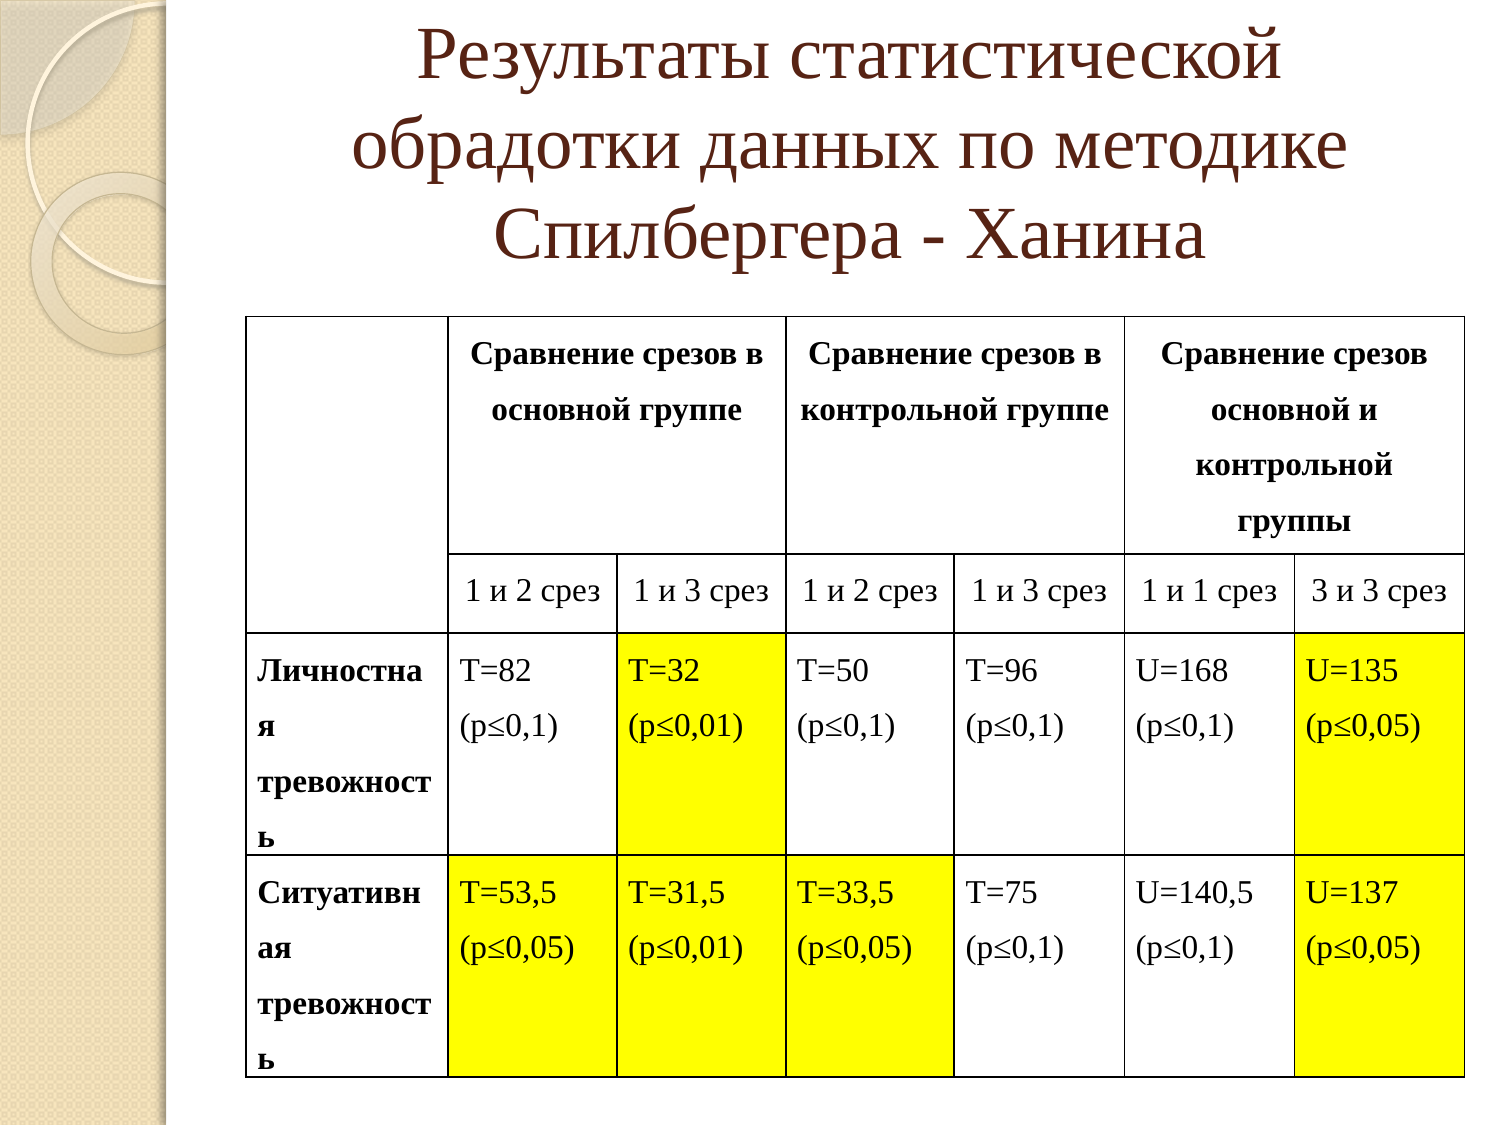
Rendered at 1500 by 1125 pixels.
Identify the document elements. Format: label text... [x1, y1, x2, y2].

table_cell Т=32 (р≤0,01) [618, 634, 785, 854]
table_cell Т=96 (р≤0,1) [955, 634, 1124, 854]
table_cell Т=75 (р≤0,1) [955, 856, 1124, 1076]
table_header [247, 317, 447, 632]
title Результаты статистической обрадотки данных по методике Спилбергера - Ханина [235, 45, 1466, 233]
table_cell U=135 (р≤0,05) [1295, 634, 1464, 854]
table_cell Т=53,5 (р≤0,05) [449, 856, 616, 1076]
table_cell 1 и 3 срез [618, 555, 785, 632]
table_cell U=137 (р≤0,05) [1295, 856, 1464, 1076]
table_cell Т=82 (р≤0,1) [449, 634, 616, 854]
table_cell 1 и 1 срез [1125, 555, 1294, 632]
table_header Сравнение срезов в контрольной группе [787, 317, 1124, 553]
table_cell Т=33,5 (р≤0,05) [787, 856, 953, 1076]
table_cell Личностная тревожность [247, 634, 447, 854]
table_header Сравнение срезов основной и контрольной группы [1125, 317, 1464, 553]
table_cell Ситуативная тревожность [247, 856, 447, 1076]
table_cell 1 и 2 срез [449, 555, 616, 632]
table_cell 1 и 3 срез [955, 555, 1124, 632]
table_cell Т=31,5 (р≤0,01) [618, 856, 785, 1076]
table_cell 1 и 2 срез [787, 555, 953, 632]
table_header Сравнение срезов в основной группе [449, 317, 785, 553]
table_cell Т=50 (р≤0,1) [787, 634, 953, 854]
table_cell 3 и 3 срез [1295, 555, 1464, 632]
table_cell U=168 (р≤0,1) [1125, 634, 1294, 854]
table_cell U=140,5 (р≤0,1) [1125, 856, 1294, 1076]
